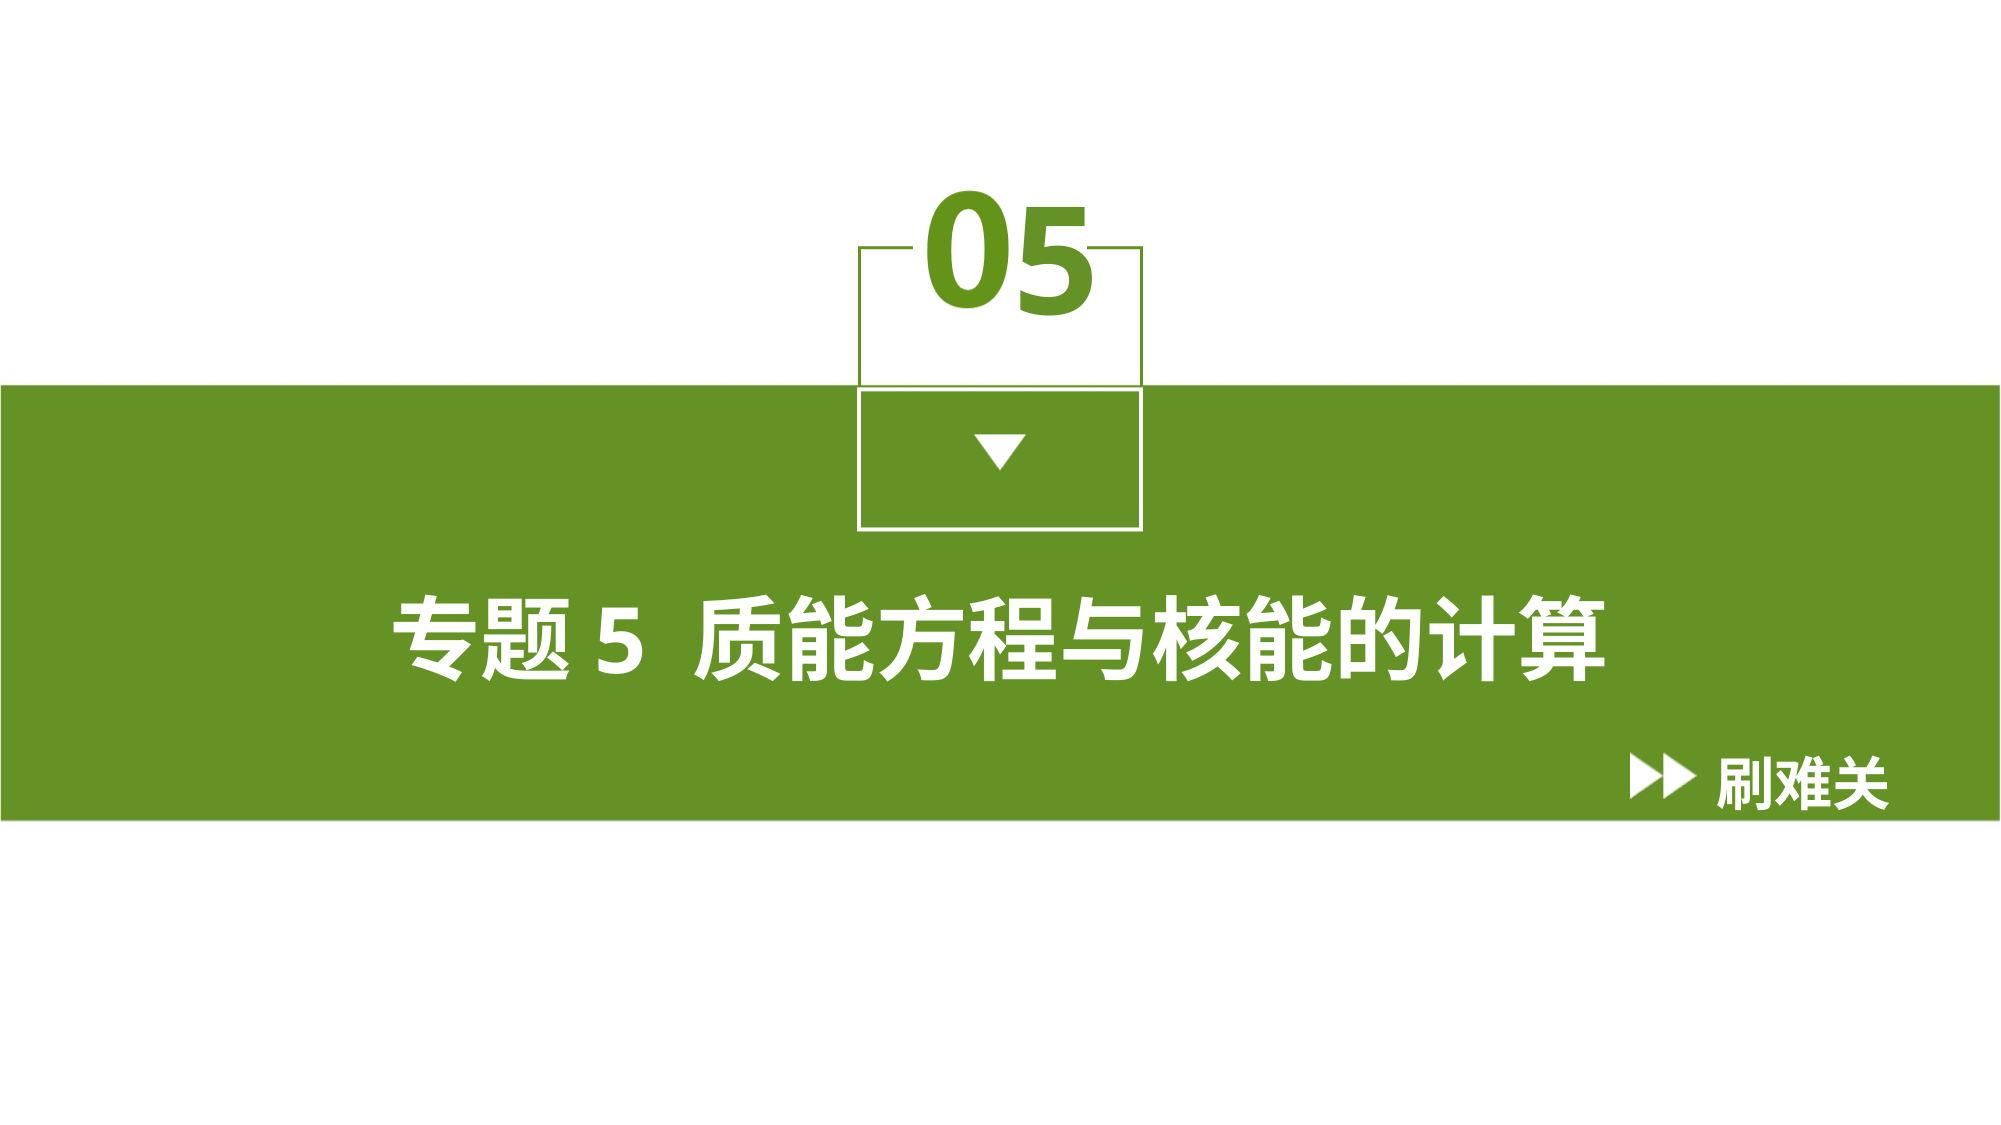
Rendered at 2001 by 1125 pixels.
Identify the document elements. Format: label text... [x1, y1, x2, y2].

text_box 5 [1013, 156, 1173, 353]
picture [0, 699, 2000, 1125]
picture [0, 0, 2000, 572]
text_box 刷难关 [1715, 718, 1997, 812]
text_box 专题5 质能方程与核能的计算 [0, 572, 2000, 699]
